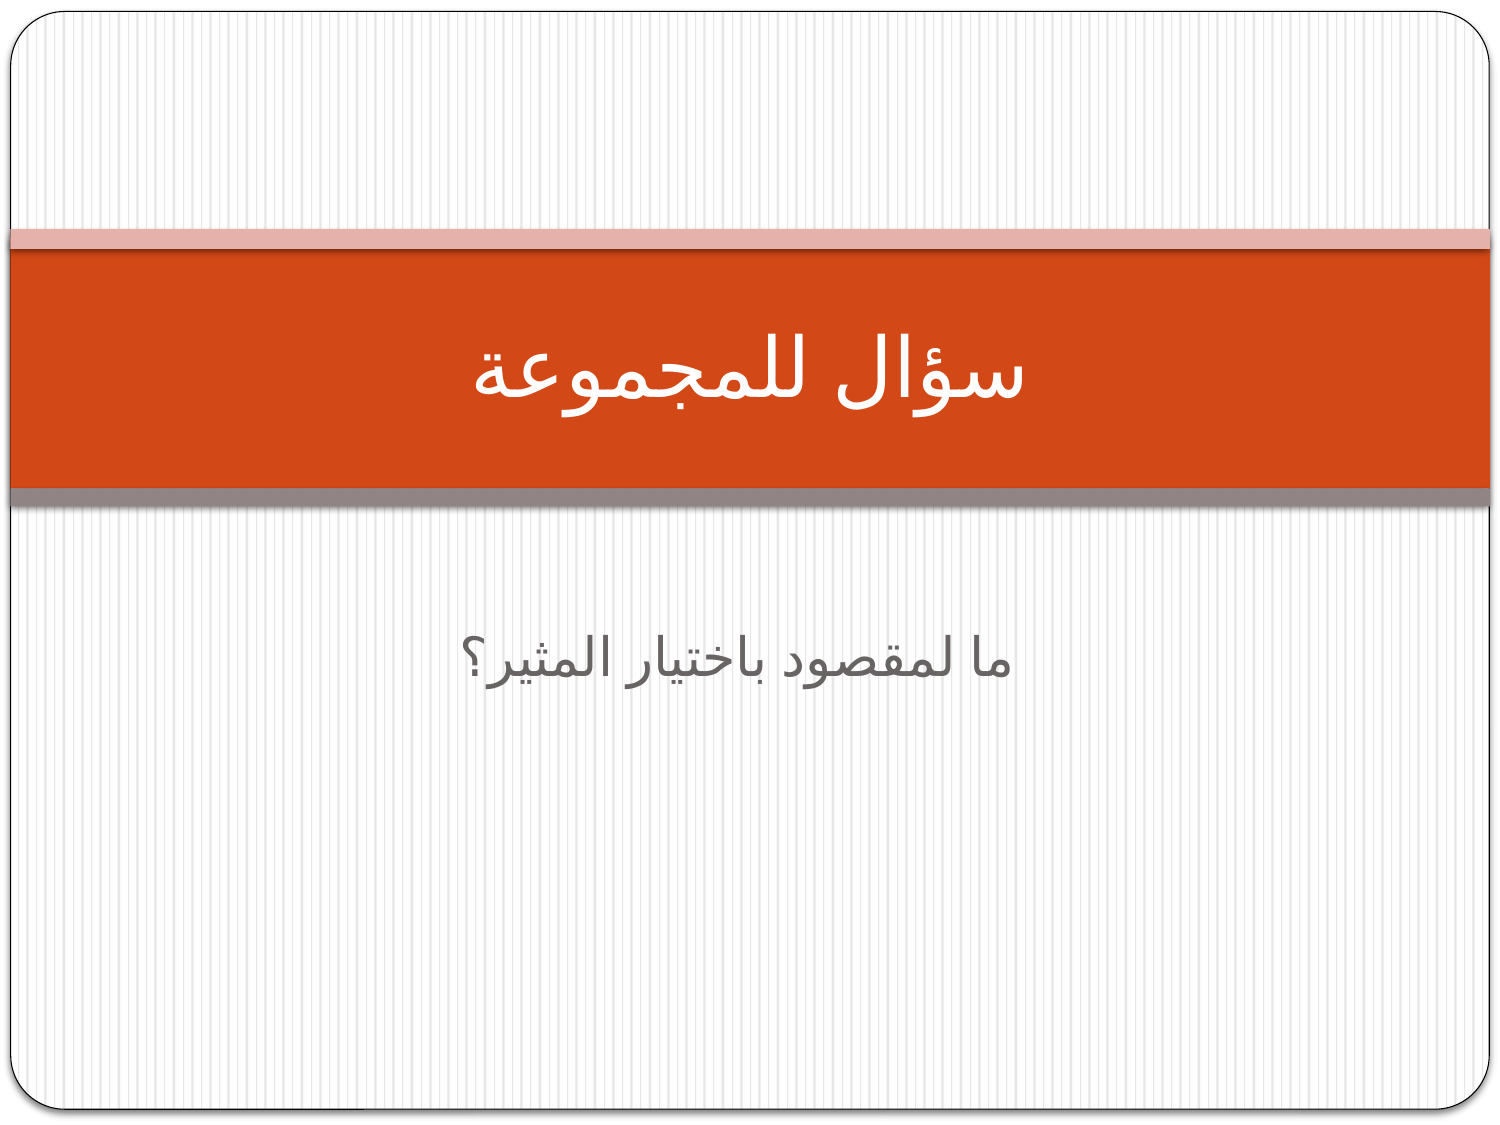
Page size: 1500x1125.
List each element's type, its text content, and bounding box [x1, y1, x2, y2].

title سؤال للمجموعة [75, 247, 1425, 489]
subtitle ما لمقصود باختيار المثير؟ [212, 537, 1263, 938]
